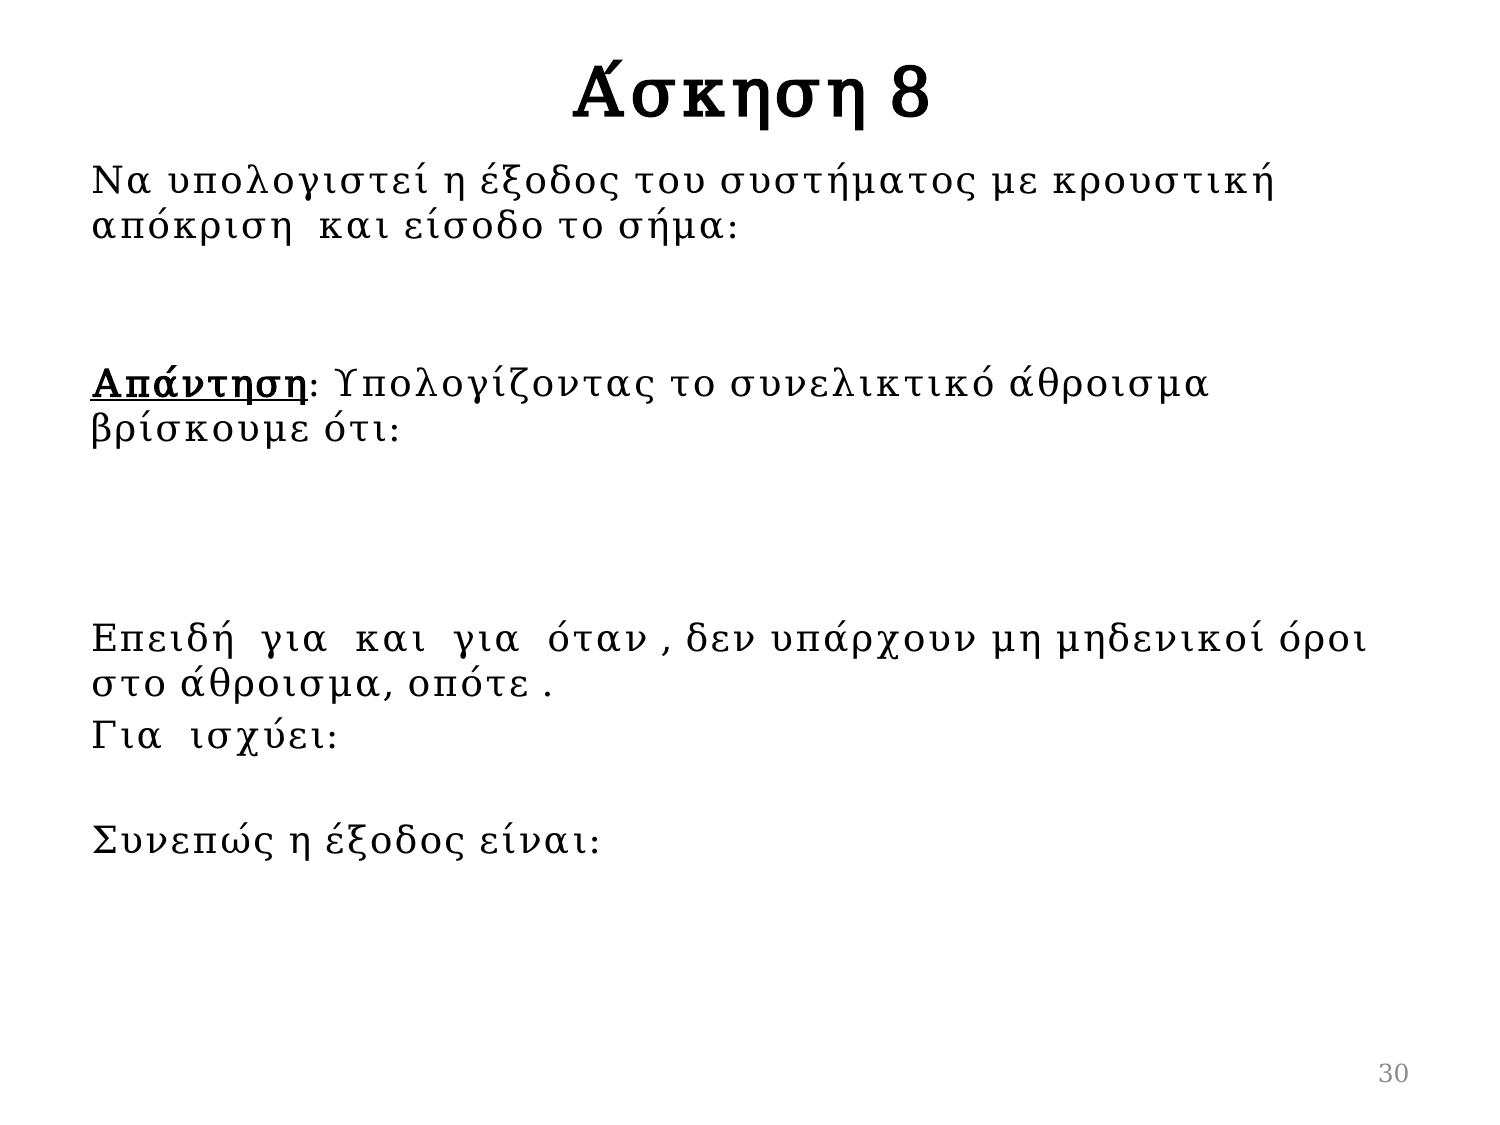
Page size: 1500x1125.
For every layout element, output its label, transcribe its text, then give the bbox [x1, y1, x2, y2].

title Άσκηση 8 [75, 19, 1425, 159]
slide_number 30 [1222, 1042, 1425, 1103]
